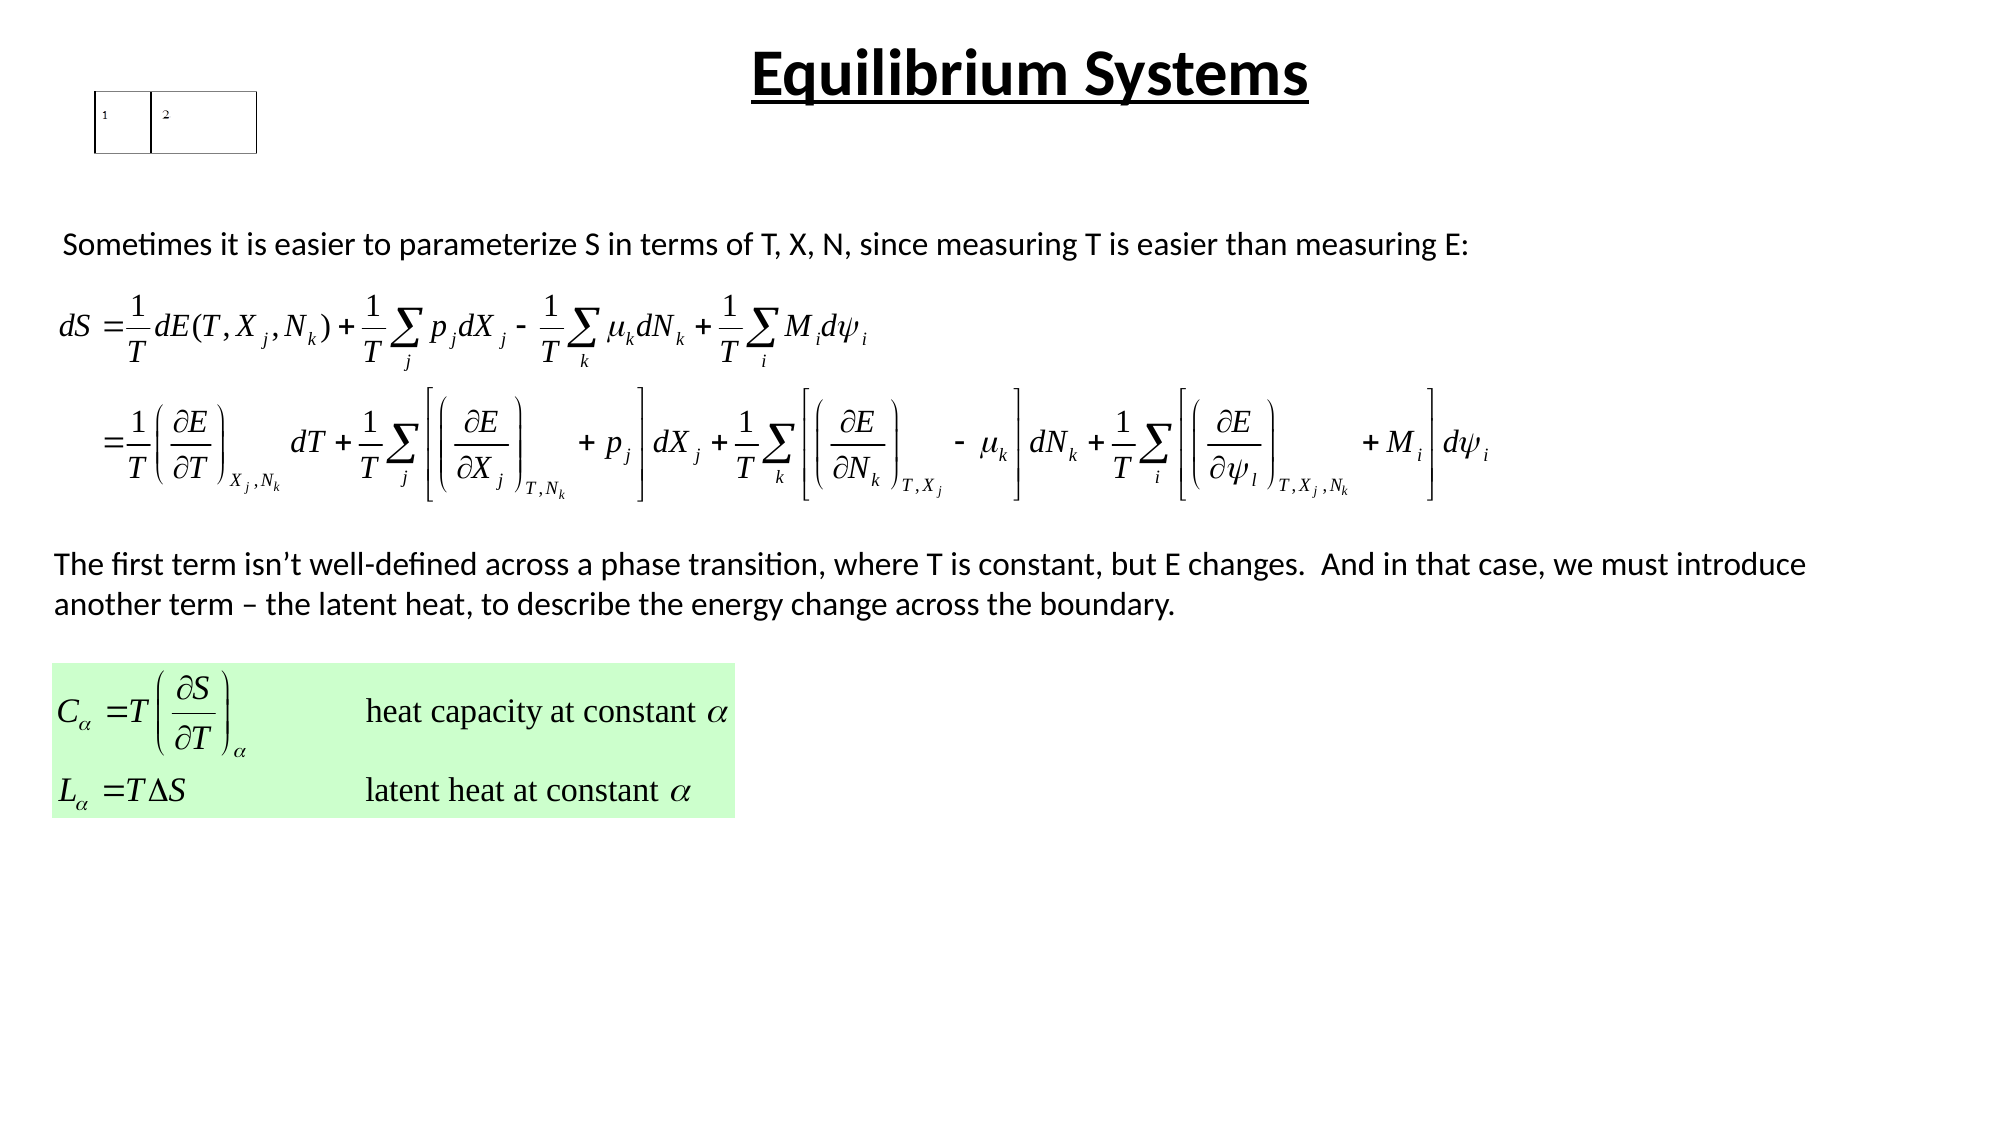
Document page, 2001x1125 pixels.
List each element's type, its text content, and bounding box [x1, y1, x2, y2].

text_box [39, 30, 302, 197]
text_box Equilibrium Systems [550, 5, 1511, 118]
text_box Sometimes it is easier to parameterize S in terms of T, X, N, since measuring T is easier than measuring E: [47, 214, 1487, 270]
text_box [52, 663, 735, 819]
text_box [53, 284, 1496, 510]
text_box The first term isn’t well-defined across a phase transition, where T is constant, but E changes. And in that case, we must introduce another term – the latent heat, to describe the energy change across the boundary. [39, 534, 1875, 630]
